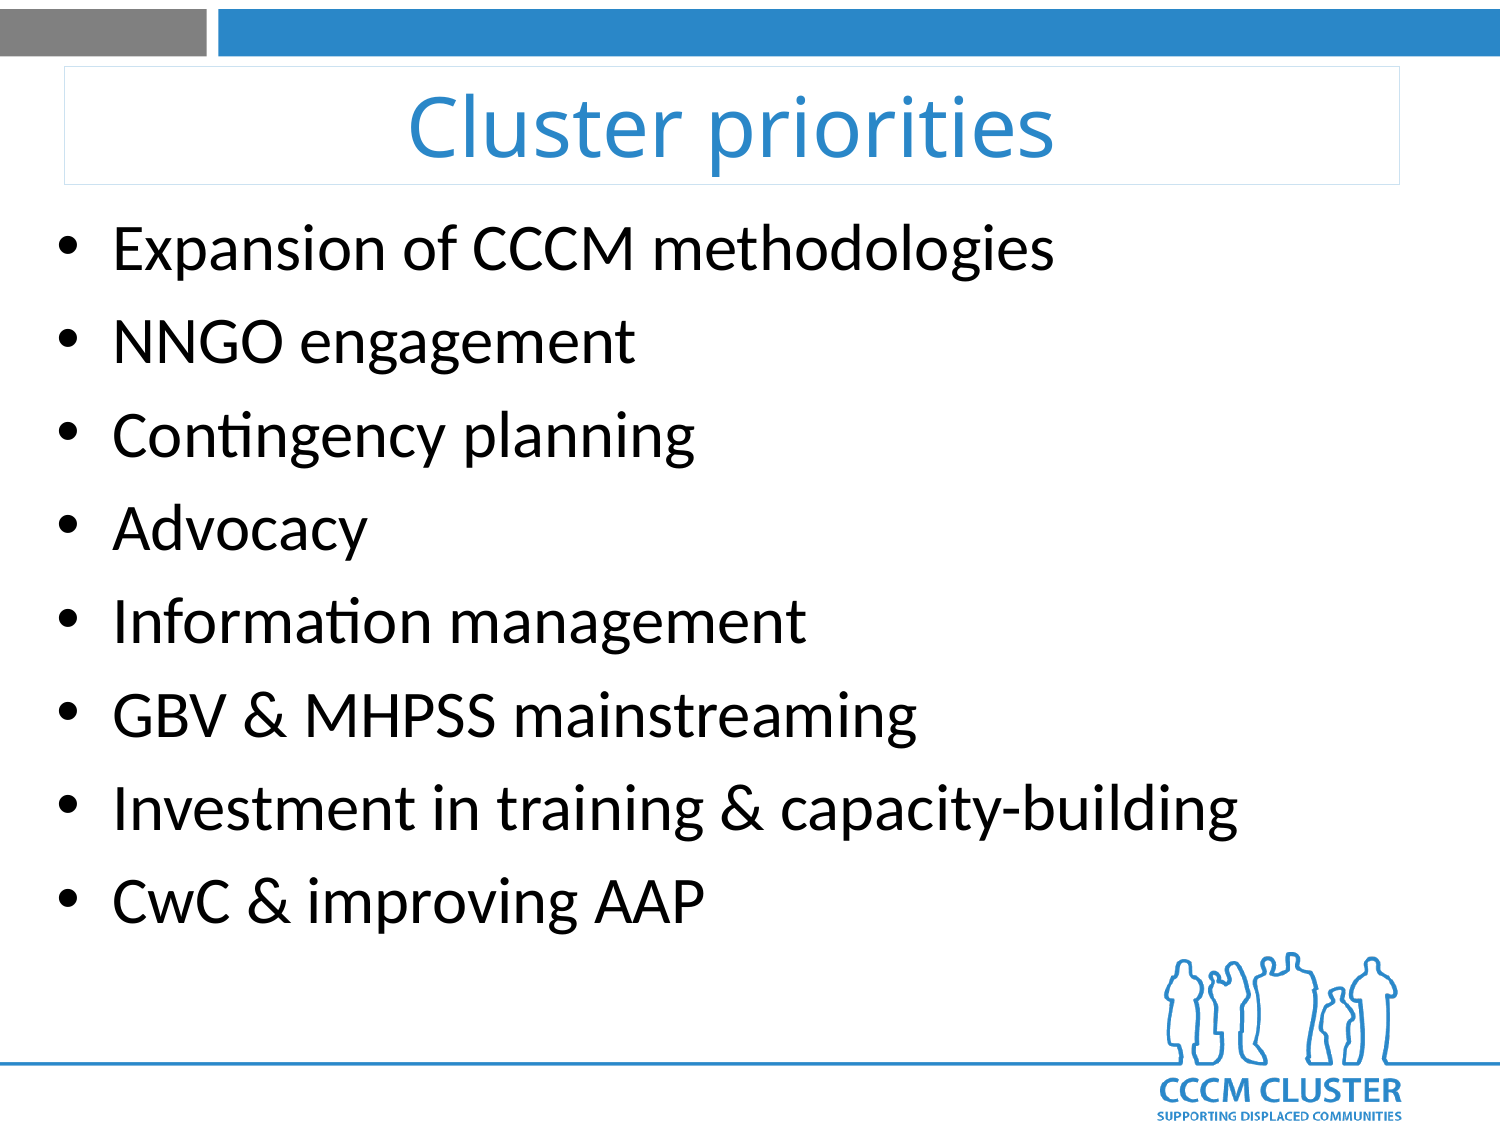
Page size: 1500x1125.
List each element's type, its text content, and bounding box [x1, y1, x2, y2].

title Cluster priorities [64, 66, 1400, 185]
picture [0, 952, 1500, 1124]
list Expansion of CCCM methodologies NNGO engagement Contingency planning Advocacy Information management GBV & MHPSS mainstreaming Investment in training & capacity-building CwC & improving AAP [41, 196, 1471, 1012]
